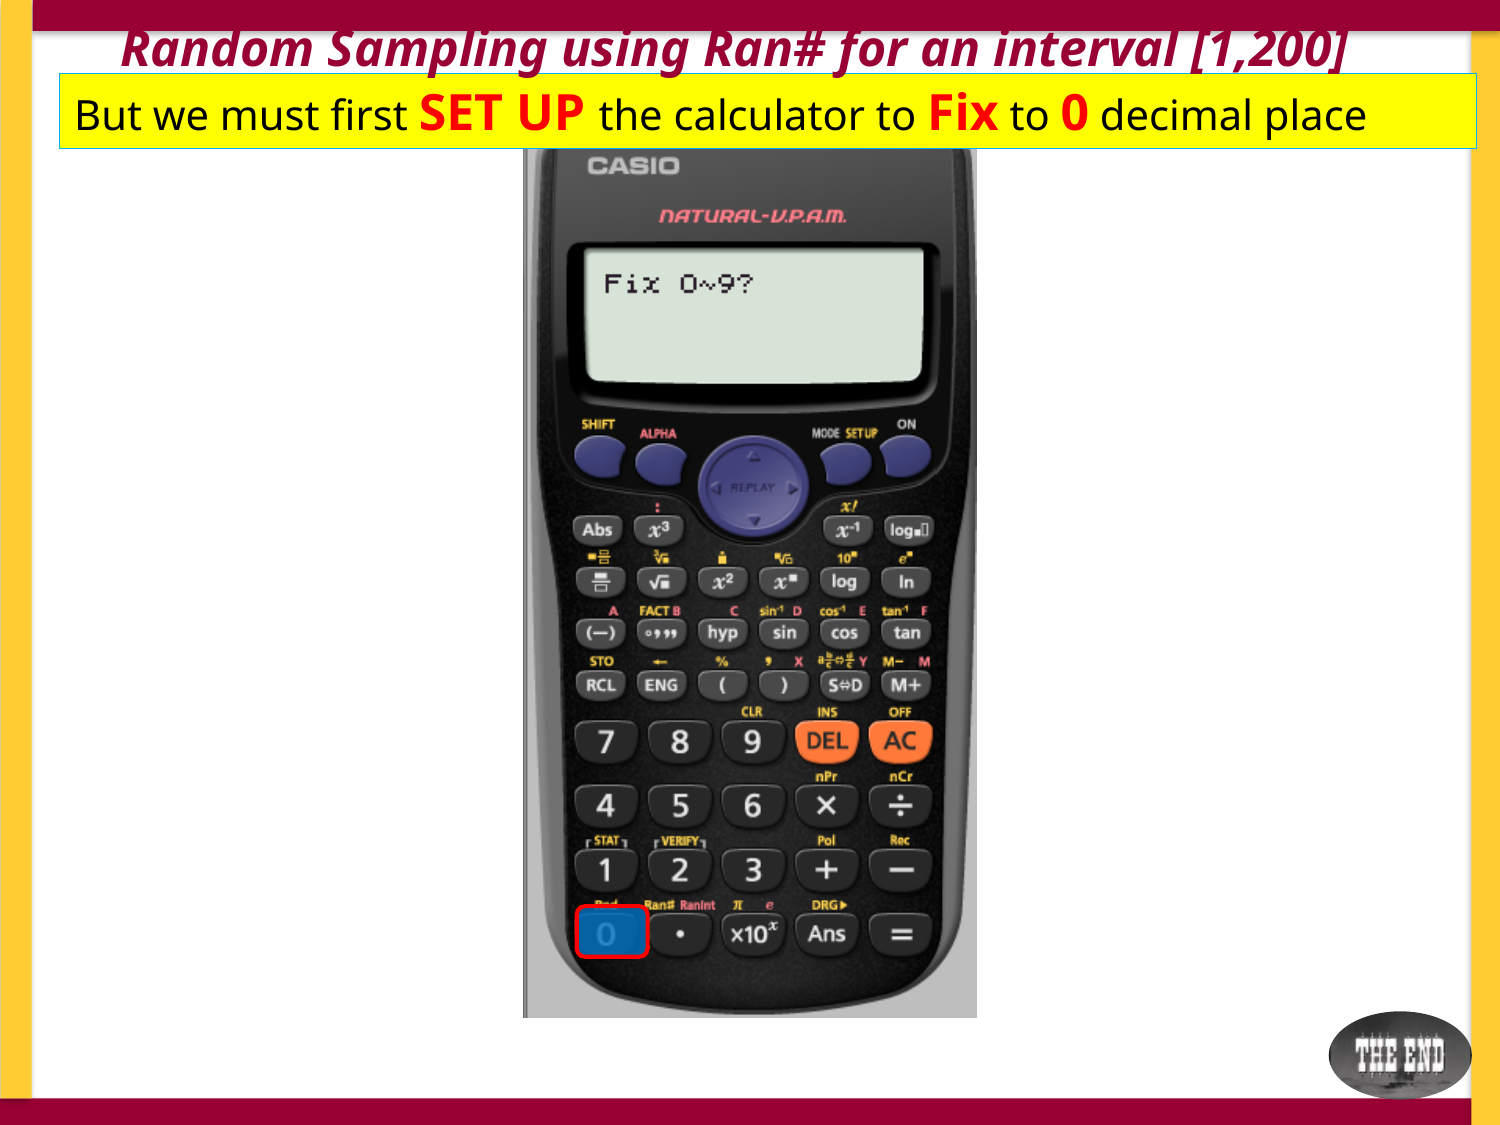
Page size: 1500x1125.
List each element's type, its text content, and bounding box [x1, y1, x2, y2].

text_box But we must first SET UP the calculator to Fix to 0 decimal place [59, 73, 1477, 149]
picture [1328, 1011, 1472, 1100]
picture [523, 150, 977, 1018]
text_box Random Sampling using Ran# for an interval [1,200] [51, 9, 1418, 85]
picture [523, 107, 977, 147]
